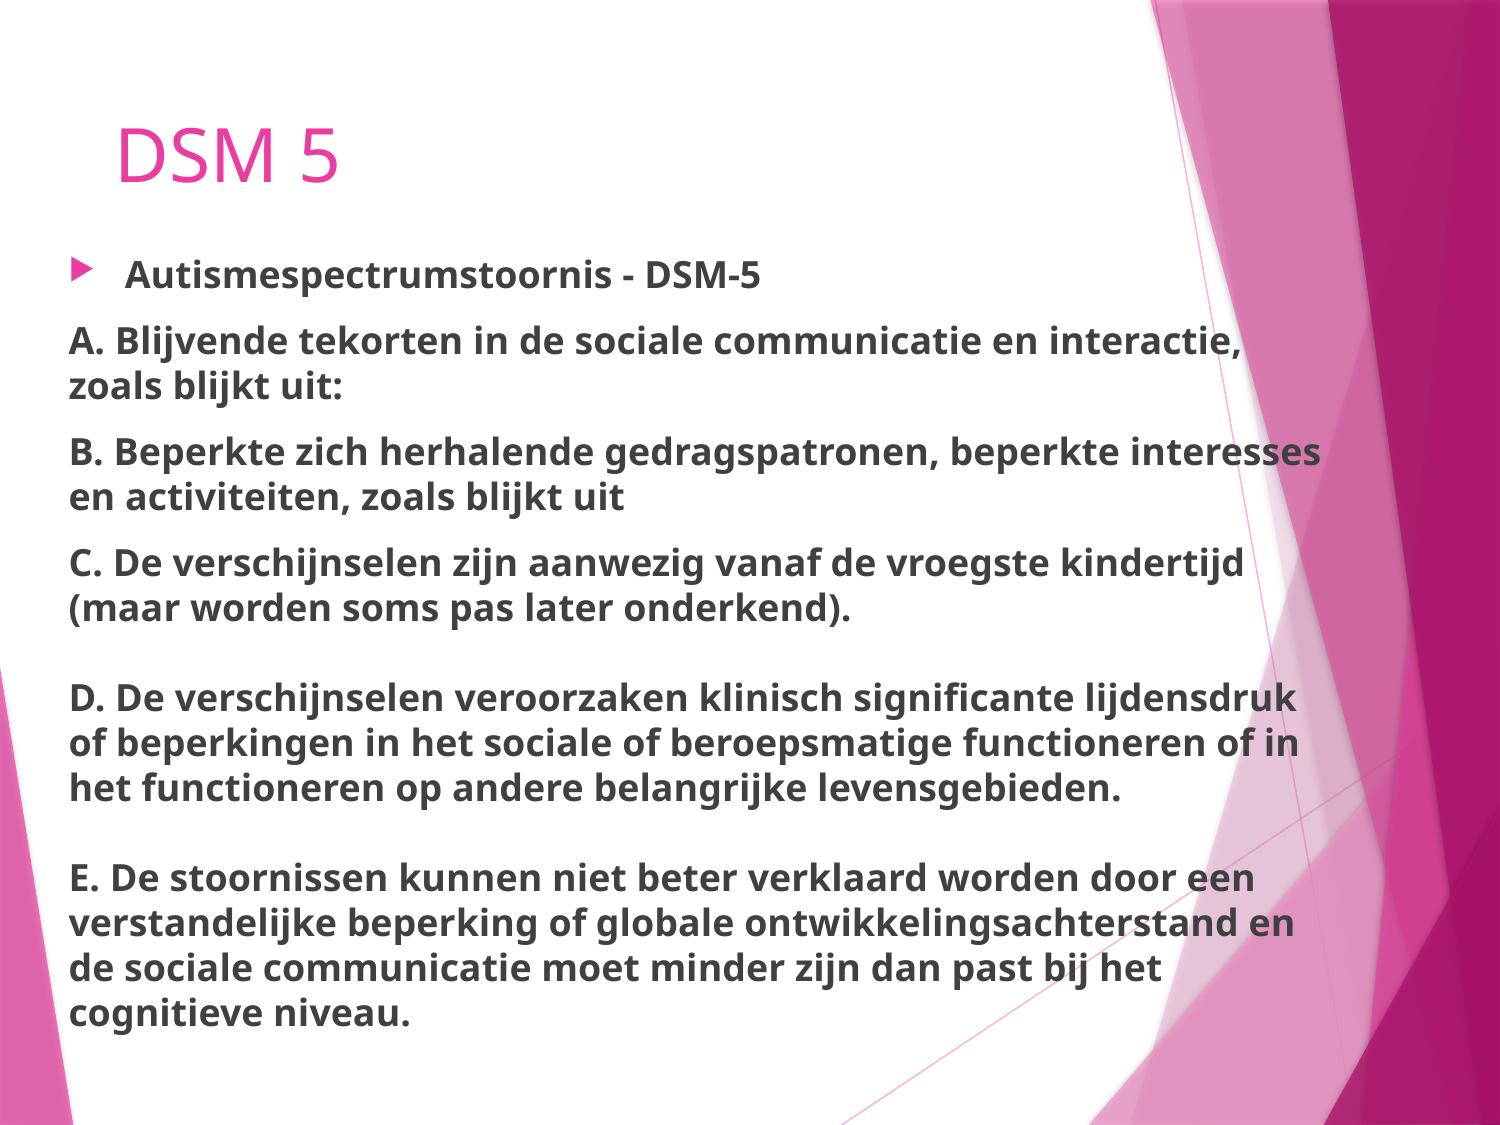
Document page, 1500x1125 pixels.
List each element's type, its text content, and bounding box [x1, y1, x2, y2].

title DSM 5 [99, 99, 1142, 243]
list Autismespectrumstoornis - DSM-5 A. Blijvende tekorten in de sociale communicatie en interactie, zoals blijkt uit: B. Beperkte zich herhalende gedragspatronen, beperkte interesses en activiteiten, zoals blijkt uit C. De verschijnselen zijn aanwezig vanaf de vroegste kindertijd (maar worden soms pas later onderkend). D. De verschijnselen veroorzaken klinisch significante lijdensdruk of beperkingen in het sociale of beroepsmatige functioneren of in het functioneren op andere belangrijke levensgebieden. E. De stoornissen kunnen niet beter verklaard worden door een verstandelijke beperking of globale ontwikkelingsachterstand en de sociale communicatie moet minder zijn dan past bij het cognitieve niveau. [53, 243, 1341, 1083]
